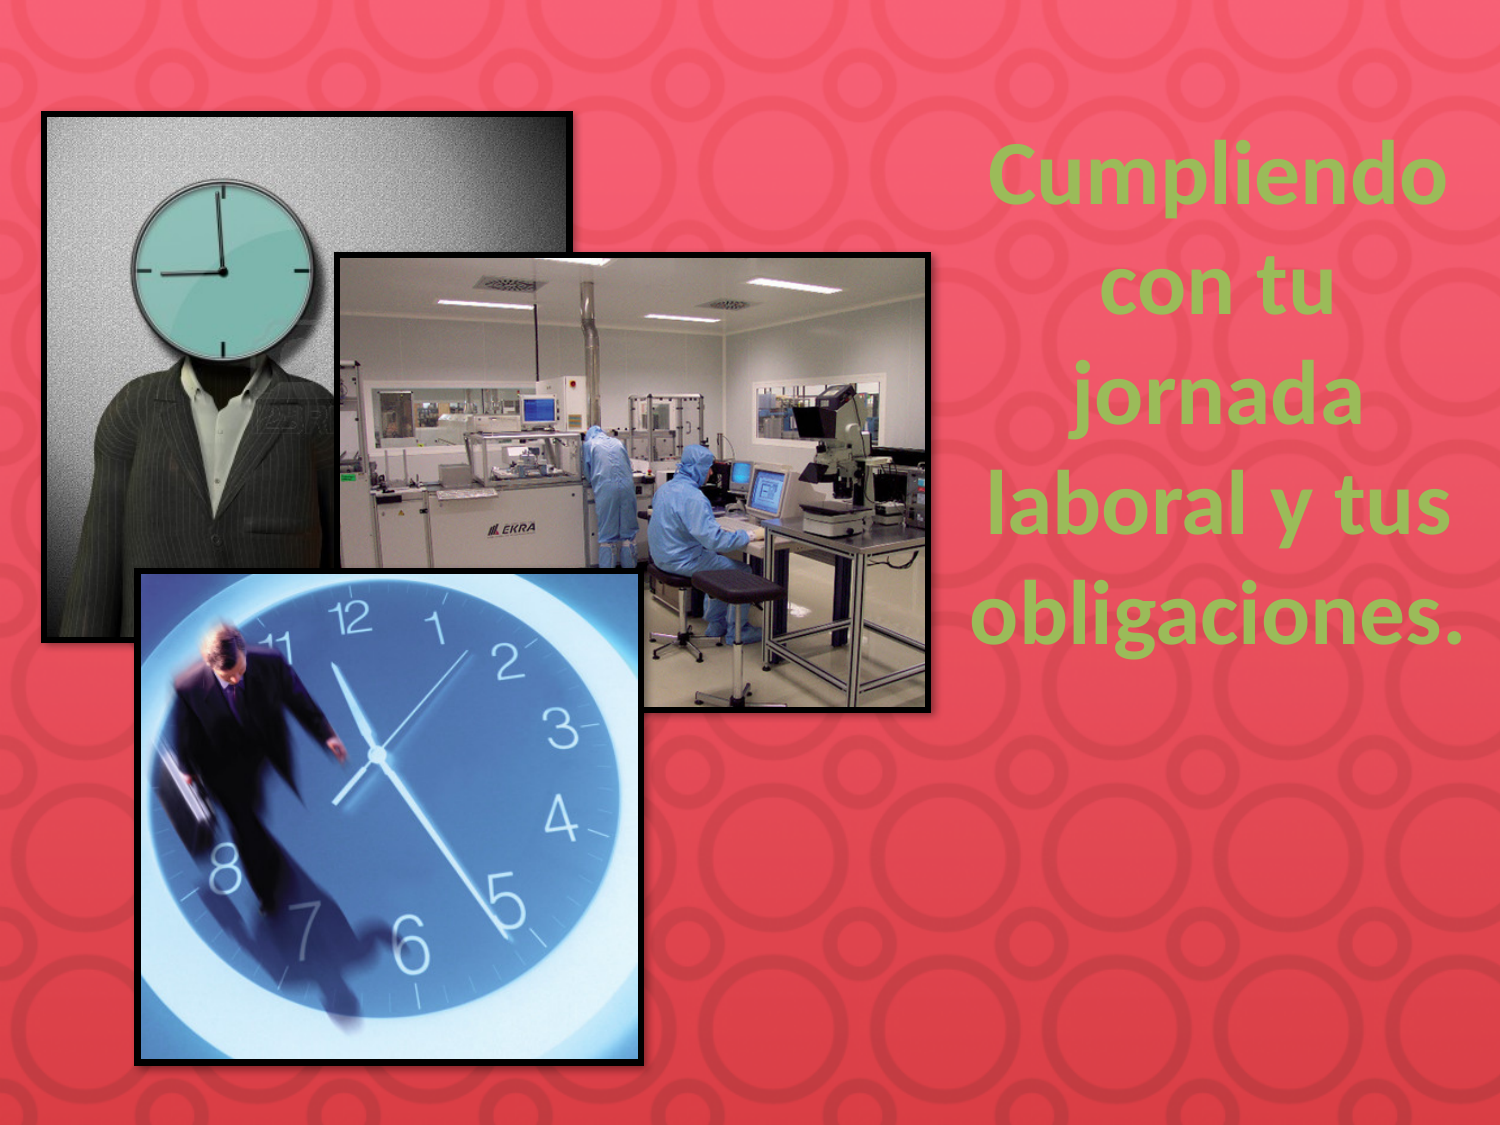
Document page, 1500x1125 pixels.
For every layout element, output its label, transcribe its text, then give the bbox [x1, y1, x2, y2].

picture [46, 116, 926, 1060]
text_box Cumpliendo con tu jornada laboral y tus obligaciones. [949, 105, 1489, 670]
